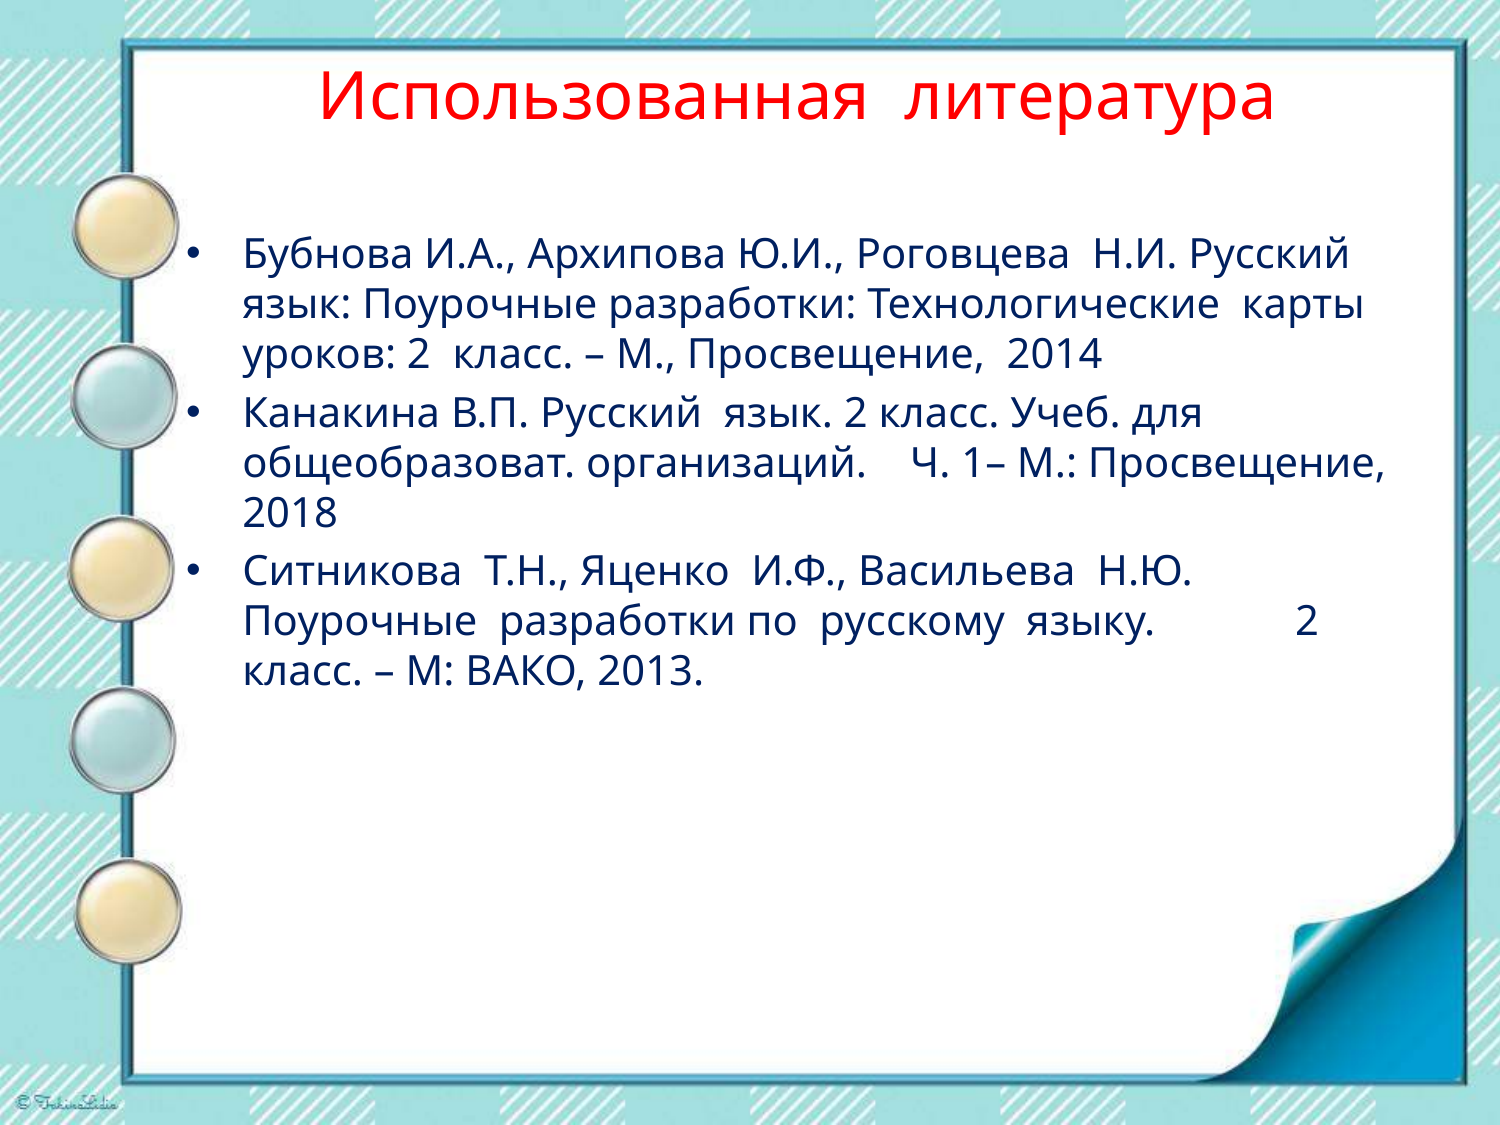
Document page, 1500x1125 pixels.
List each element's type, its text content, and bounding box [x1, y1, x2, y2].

picture [0, 0, 1500, 1125]
title Использованная литература [171, 45, 1425, 219]
list Бубнова И.А., Архипова Ю.И., Роговцева Н.И. Русский язык: Поурочные разработки: Технологические карты уроков: 2 класс. – М., Просвещение, 2014 Канакина В.П. Русский язык. 2 класс. Учеб. для общеобразоват. организаций. Ч. 1– М.: Просвещение, 2018 Ситникова Т.Н., Яценко И.Ф., Васильева Н.Ю. Поурочные разработки по русскому языку. 2 класс. – М: ВАКО, 2013. [171, 219, 1425, 827]
